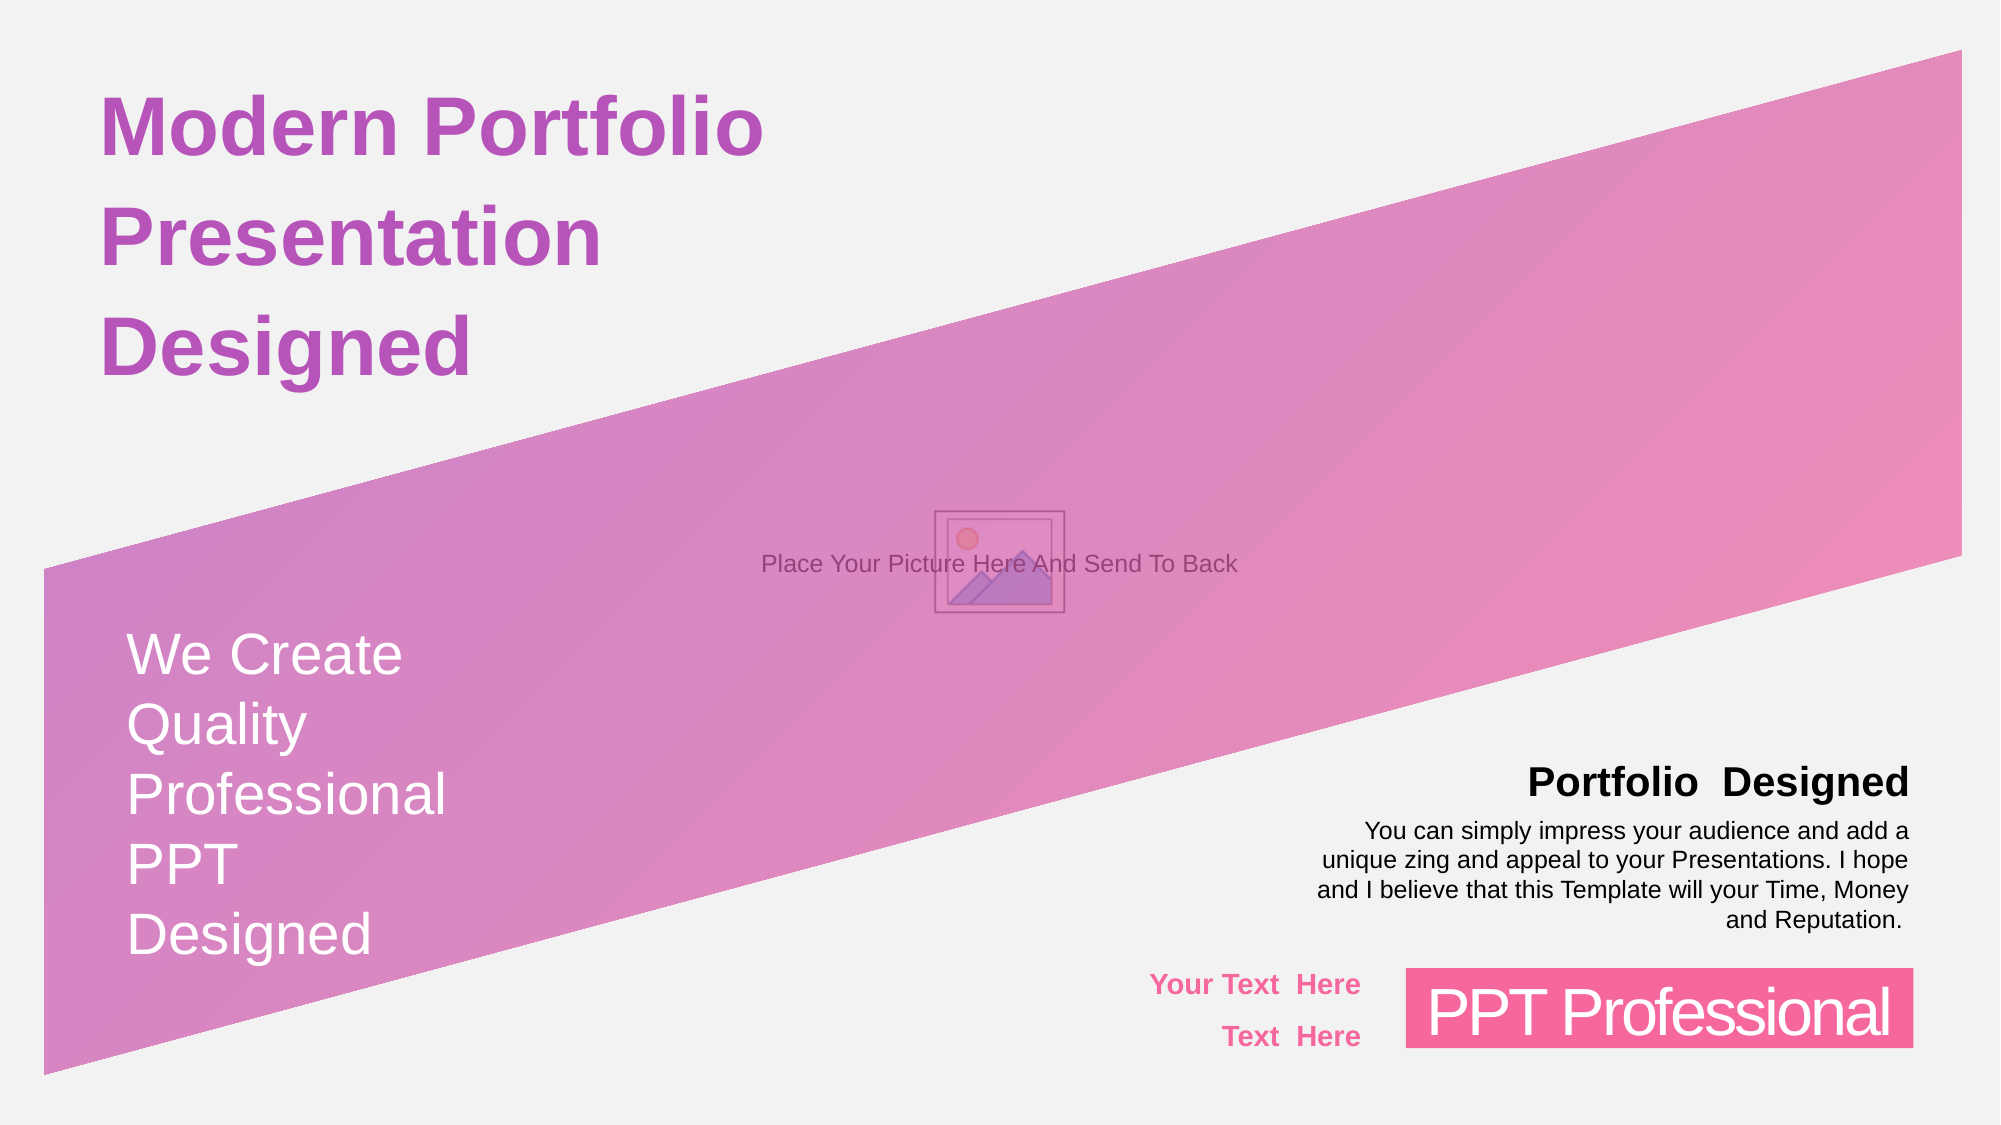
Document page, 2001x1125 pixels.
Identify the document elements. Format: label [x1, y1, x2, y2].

picture [0, 0, 2000, 1125]
text_box [1273, 747, 1925, 944]
